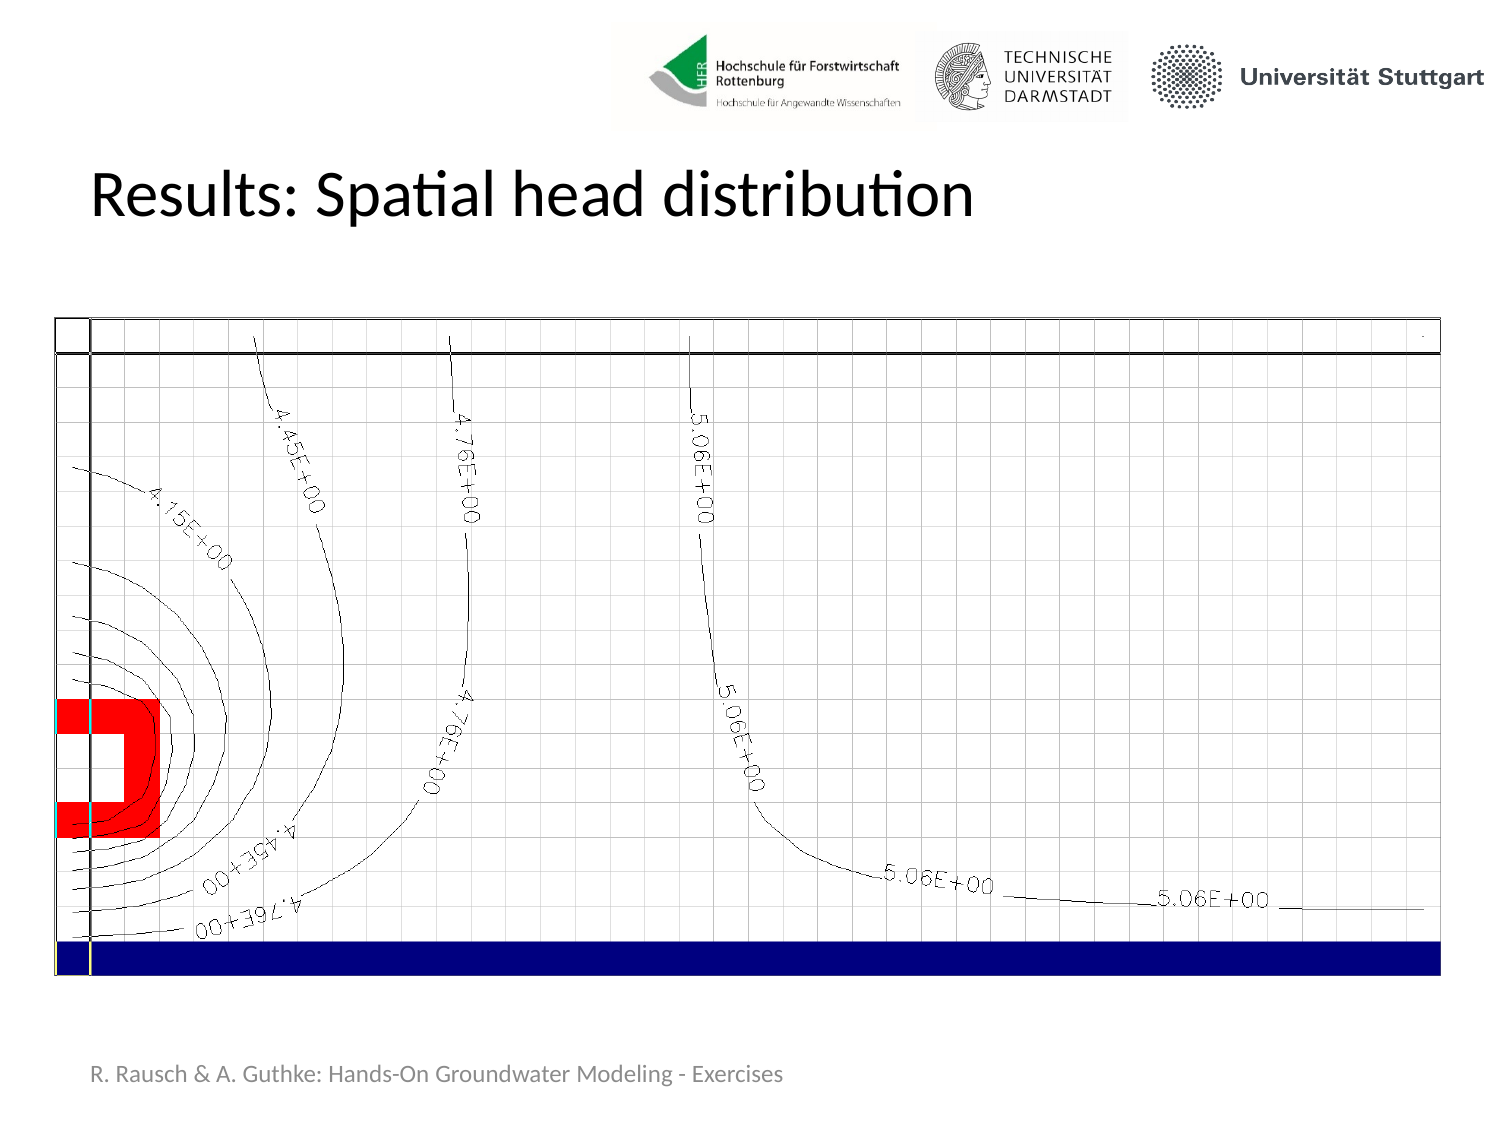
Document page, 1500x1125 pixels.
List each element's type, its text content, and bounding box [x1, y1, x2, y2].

picture [611, 22, 1129, 131]
slide_number R. Rausch & A. Guthke: Hands-On Groundwater Modeling - Exercises [75, 1042, 916, 1103]
picture [53, 317, 1441, 977]
title Results: Spatial head distribution [75, 136, 1425, 244]
picture [1151, 44, 1491, 109]
